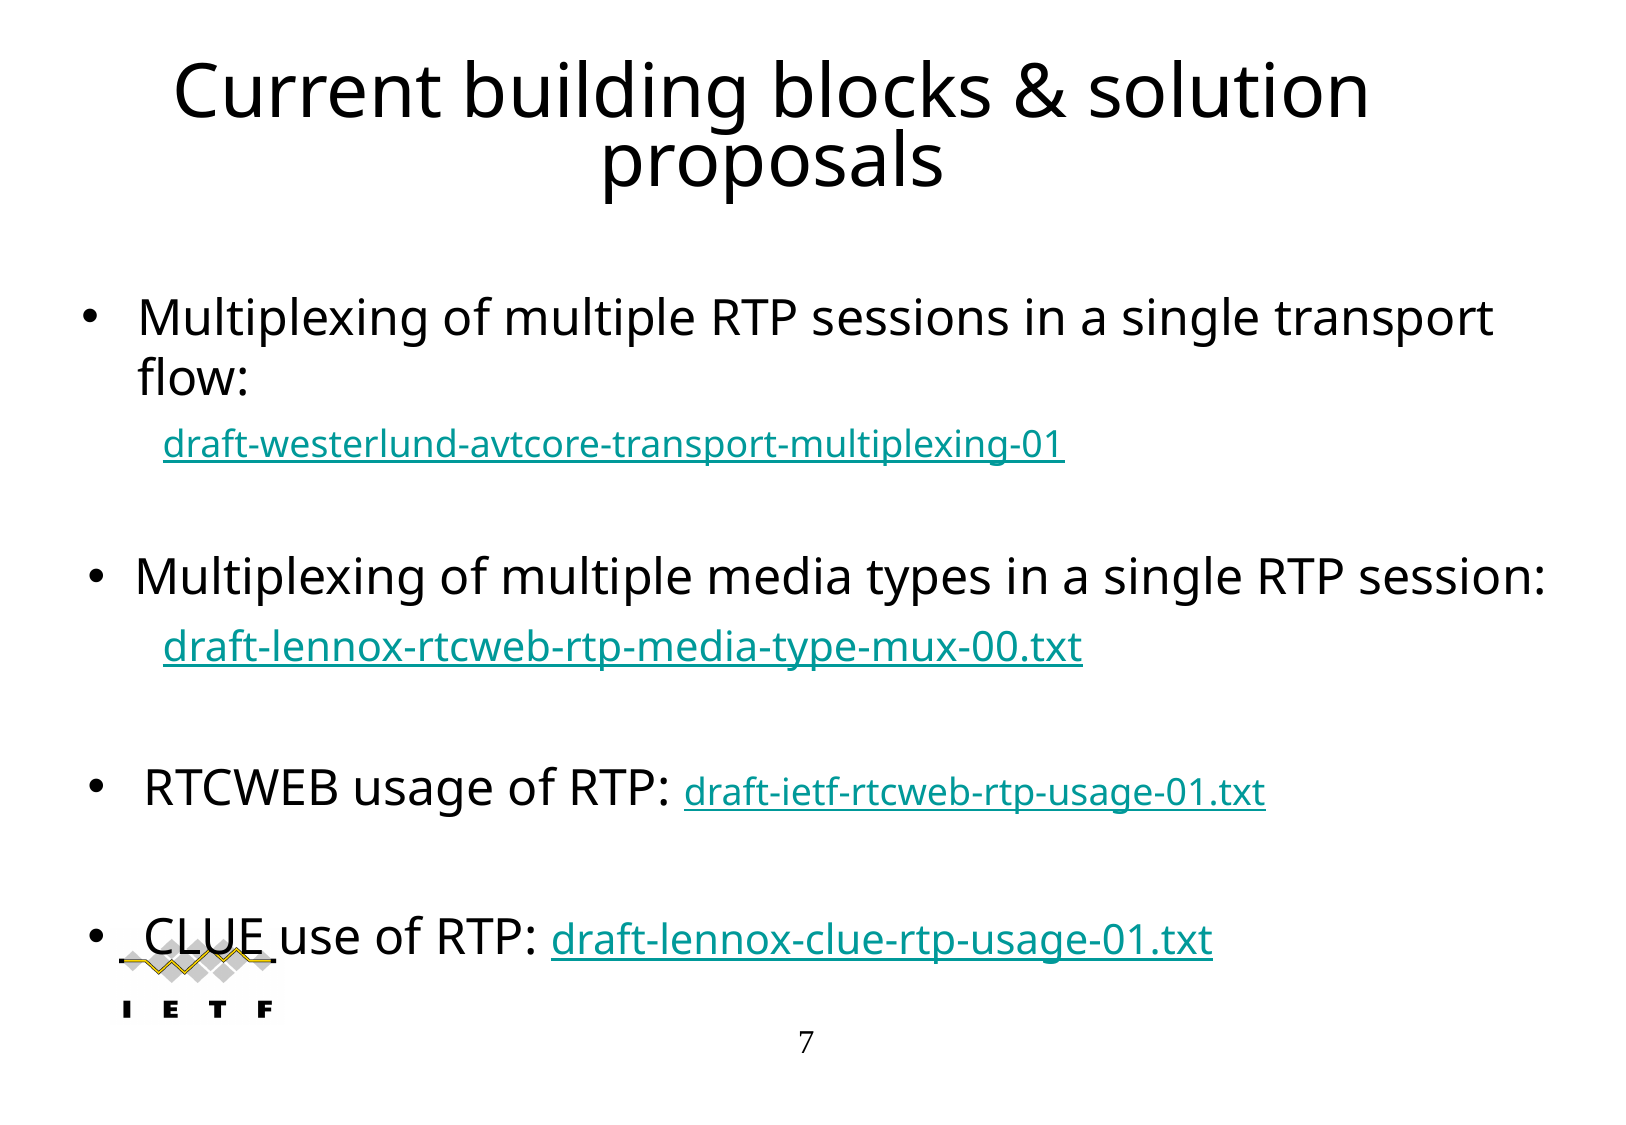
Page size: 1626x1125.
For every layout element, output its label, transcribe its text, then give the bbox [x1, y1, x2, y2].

list Multiplexing of multiple RTP sessions in a single transport flow: draft-westerlund-avtcore-transport-multiplexing-01 Multiplexing of multiple media types in a single RTP session: draft-lennox-rtcweb-rtp-media-type-mux-00.txt RTCWEB usage of RTP: draft-ietf-rtcweb-rtp-usage-01.txt CLUE use of RTP: draft-lennox-clue-rtp-usage-01.txt [75, 200, 1563, 1044]
text_box 7 [700, 1012, 913, 1068]
picture [110, 928, 285, 1026]
title Current building blocks & solution proposals [0, 0, 1551, 263]
